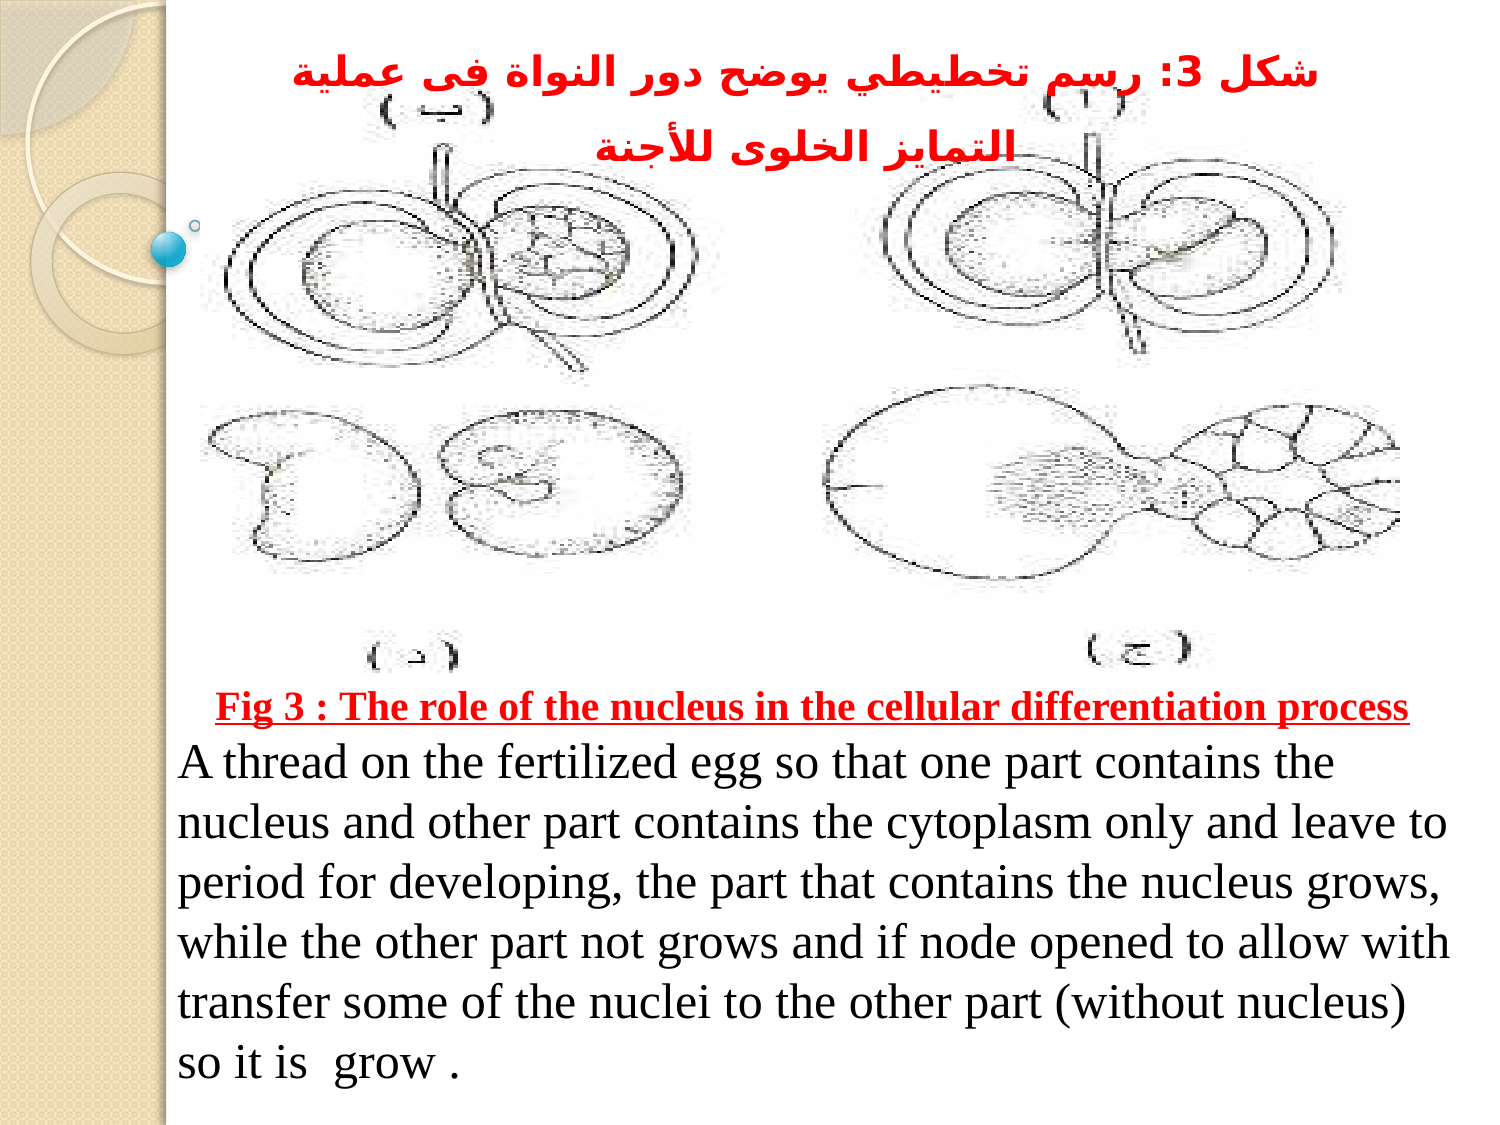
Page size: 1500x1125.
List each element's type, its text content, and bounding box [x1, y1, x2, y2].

text_box A thread on the fertilized egg so that one part contains the nucleus and other part contains the cytoplasm only and leave to period for developing, the part that contains the nucleus grows, while the other part not grows and if node opened to allow with transfer some of the nuclei to the other part (without nucleus) so it is grow . [162, 721, 1475, 1097]
picture [199, 87, 1401, 674]
text_box شكل 3: رسم تخطيطي يوضح دور النواة فى عملية التمايز الخلوى للأجنة [225, 12, 1388, 84]
text_box Fig 3 : The role of the nucleus in the cellular differentiation process [150, 646, 1475, 737]
